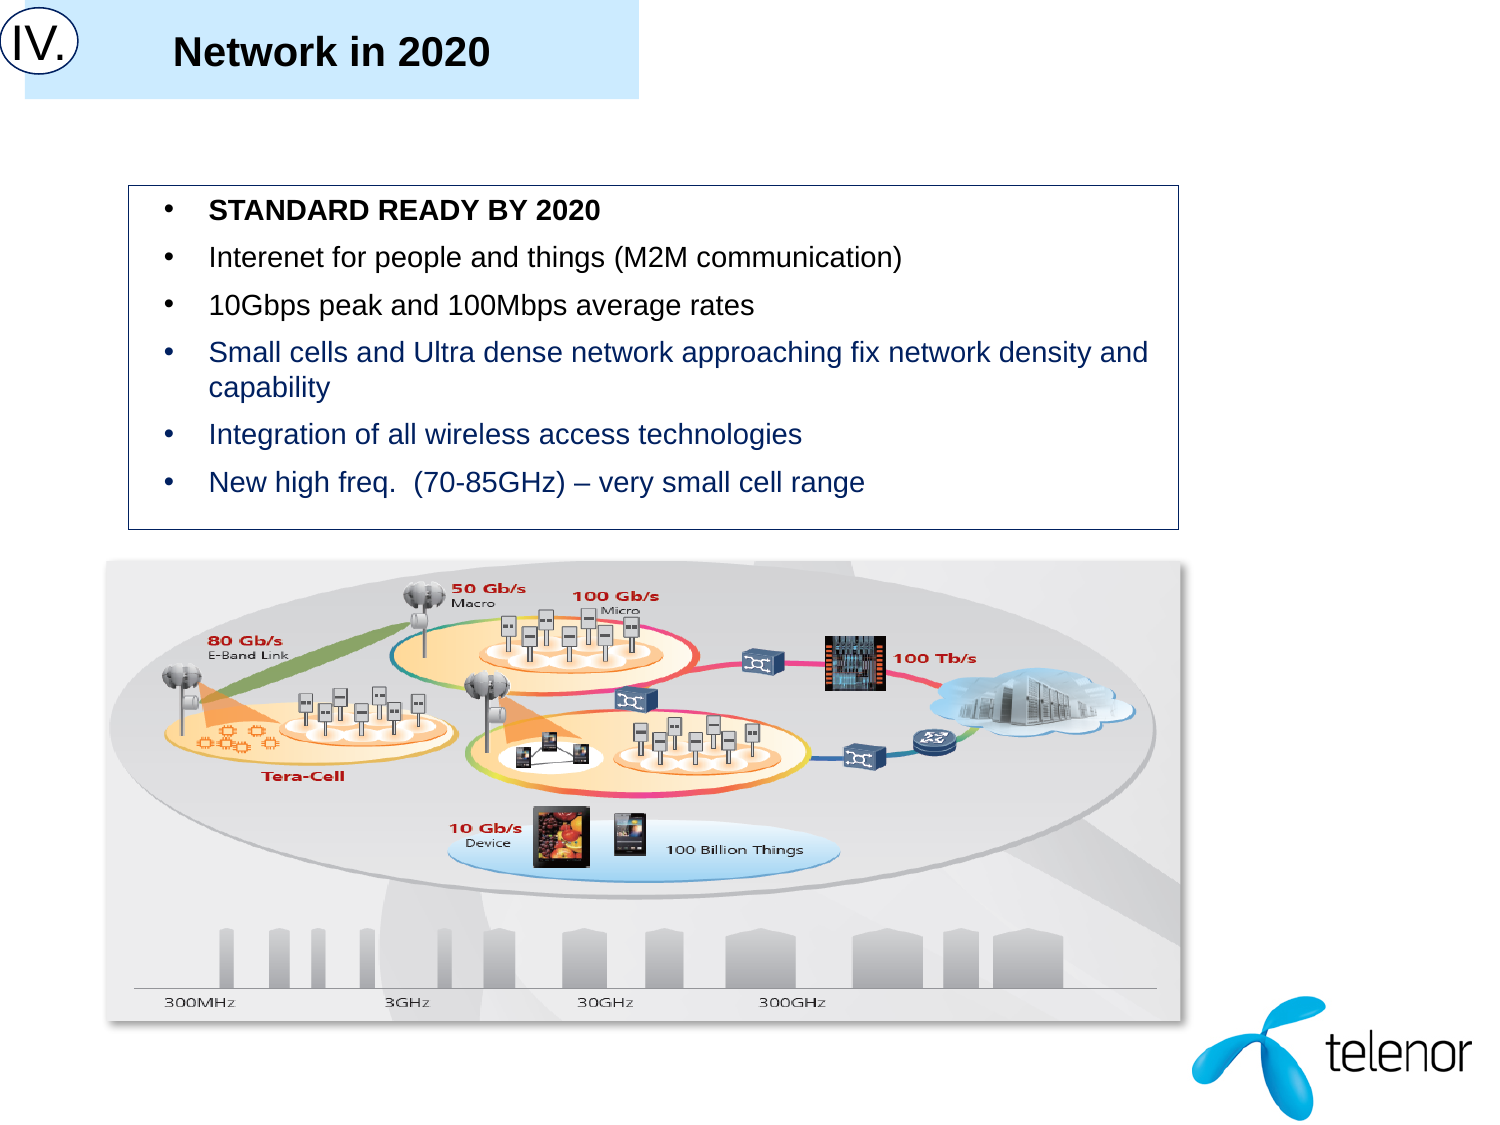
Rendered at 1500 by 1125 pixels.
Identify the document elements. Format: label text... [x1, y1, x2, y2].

picture [106, 561, 1181, 1021]
picture [1187, 990, 1500, 1125]
text_box Network in 2020 [24, 0, 639, 100]
text_box IV. [0, 7, 78, 74]
text_box STANDARD READY BY 2020 Interenet for people and things (M2M communication) 10Gbps peak and 100Mbps average rates Small cells and Ultra dense network approaching fix network density and capability Integration of all wireless access technologies New high freq. (70-85GHz) – very small cell range [128, 185, 1179, 530]
